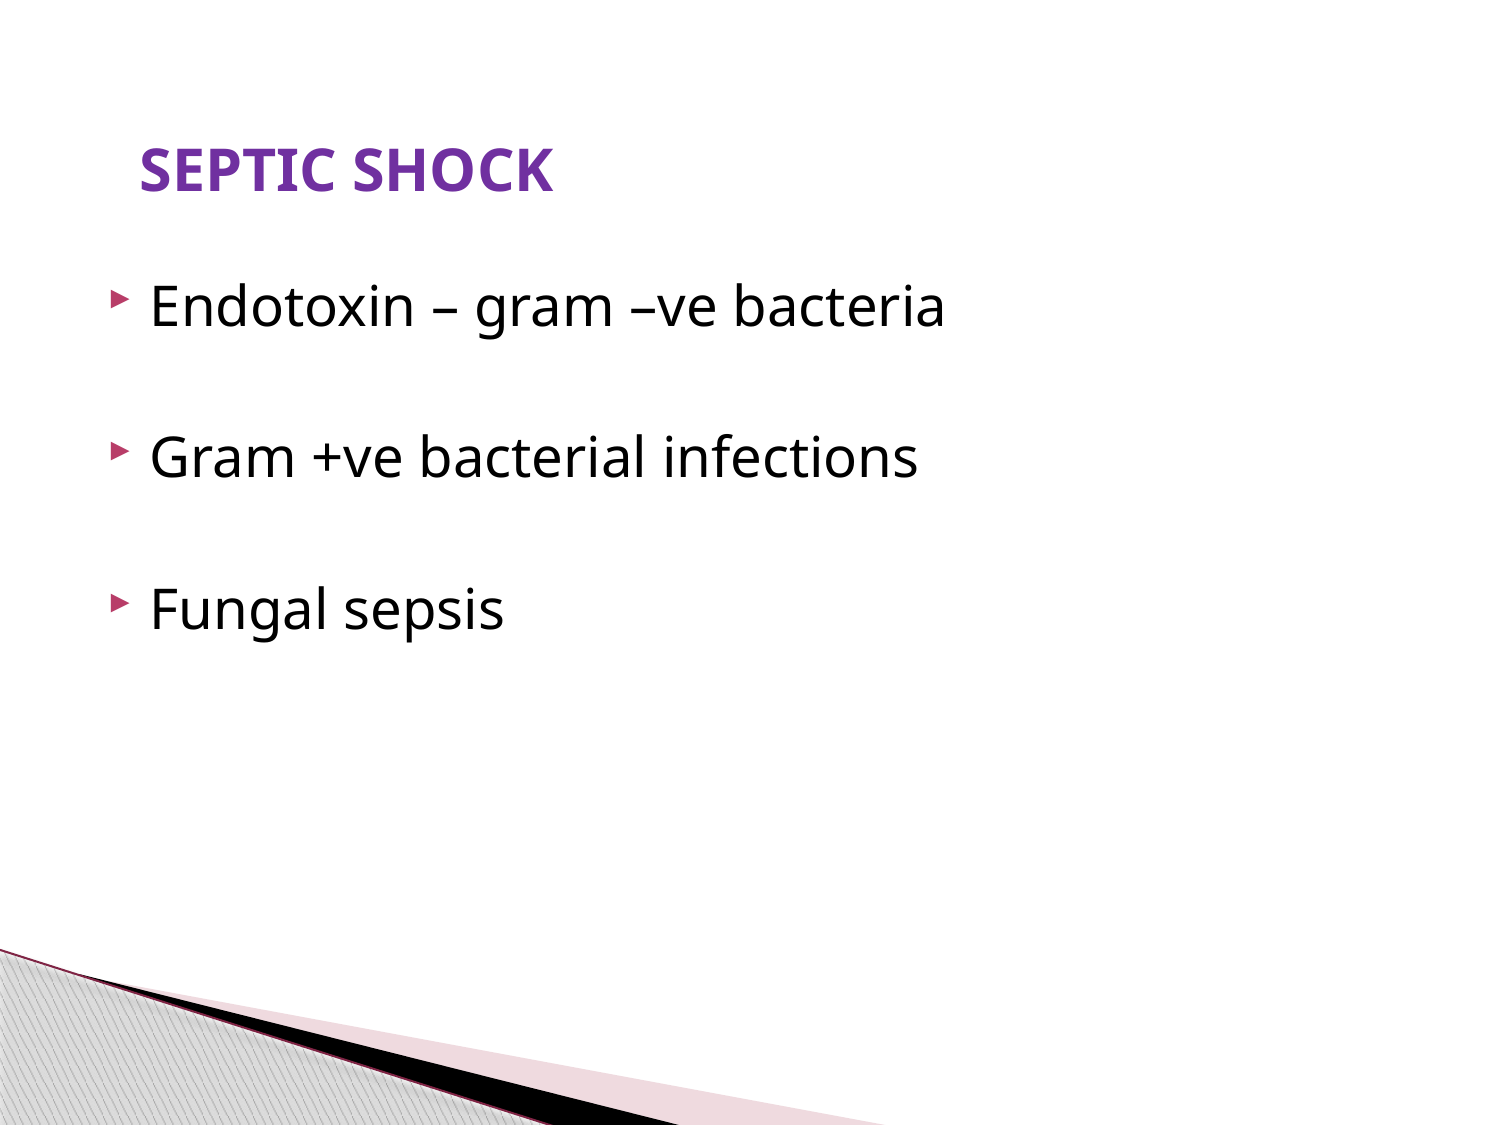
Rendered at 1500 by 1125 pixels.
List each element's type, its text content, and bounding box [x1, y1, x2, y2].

list Endotoxin – gram –ve bacteria Gram +ve bacterial infections Fungal sepsis [75, 262, 1300, 1062]
title SEPTIC SHOCK [125, 125, 1388, 275]
